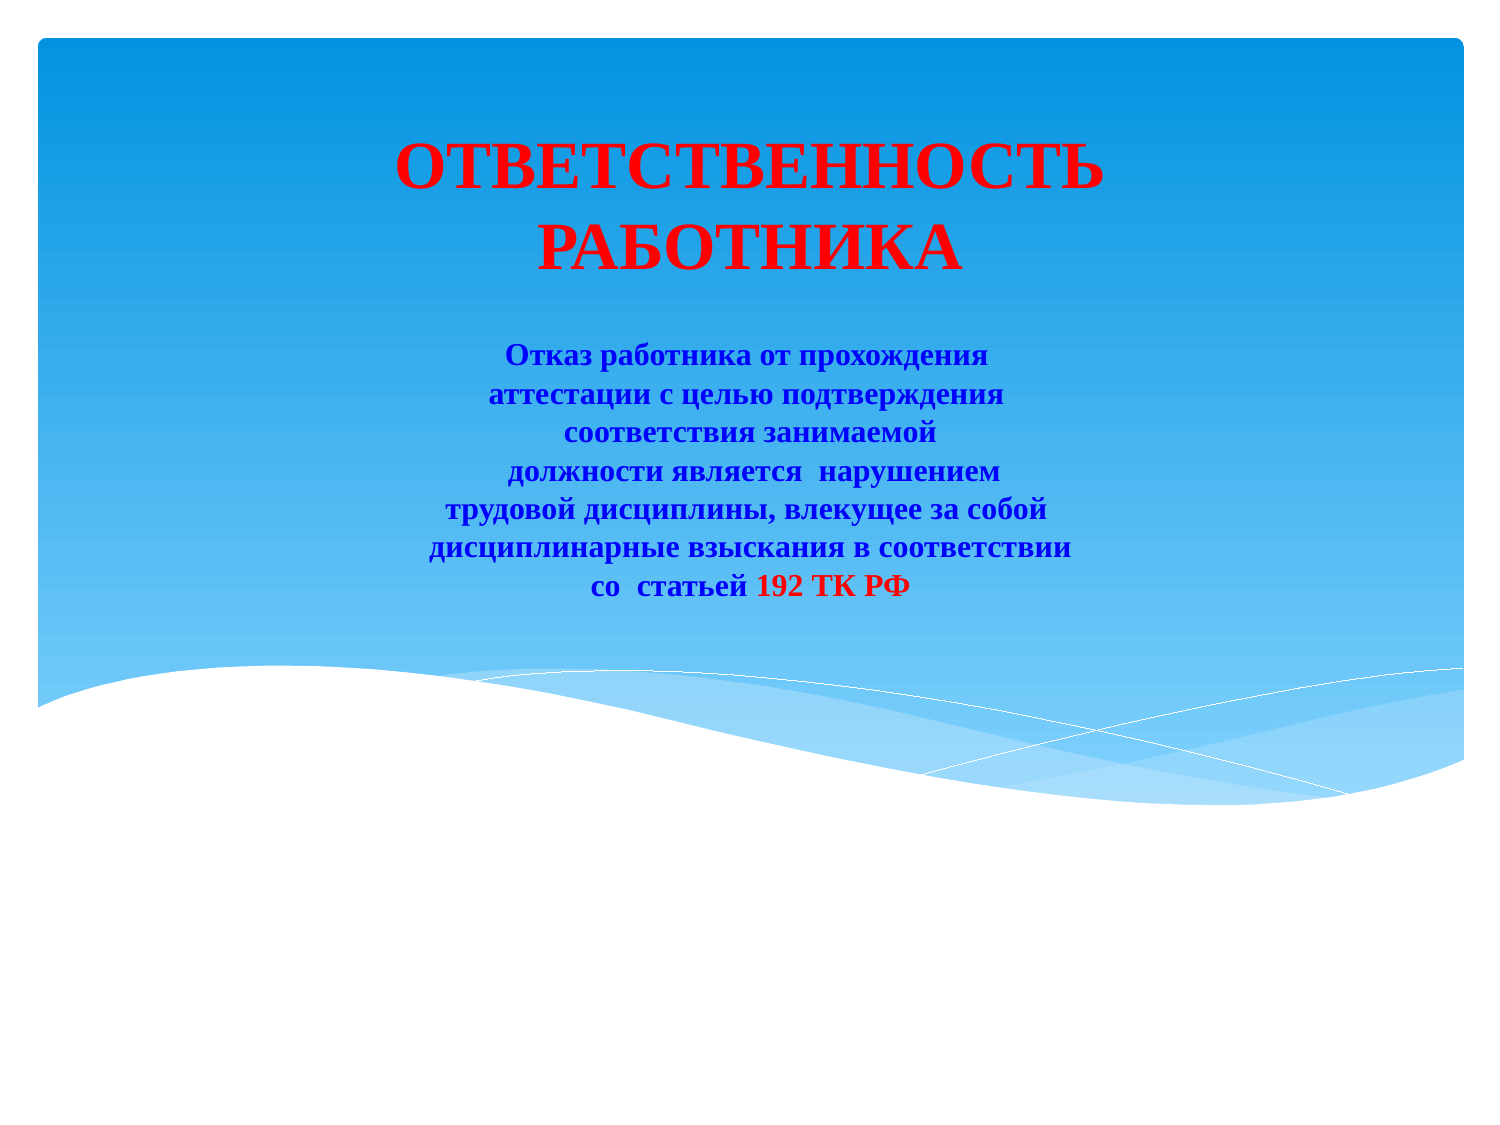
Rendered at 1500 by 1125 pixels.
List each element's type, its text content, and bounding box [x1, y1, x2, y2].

title Отказ работника от прохождения аттестации с целью подтверждения соответствия занимаемой должности является нарушением трудовой дисциплины, влекущее за собой дисциплинарные взыскания в соответствии со статьей 192 ТК РФ [113, 326, 1389, 655]
list ОТВЕТСТВЕННОСТЬ РАБОТНИКА [224, 113, 1278, 291]
